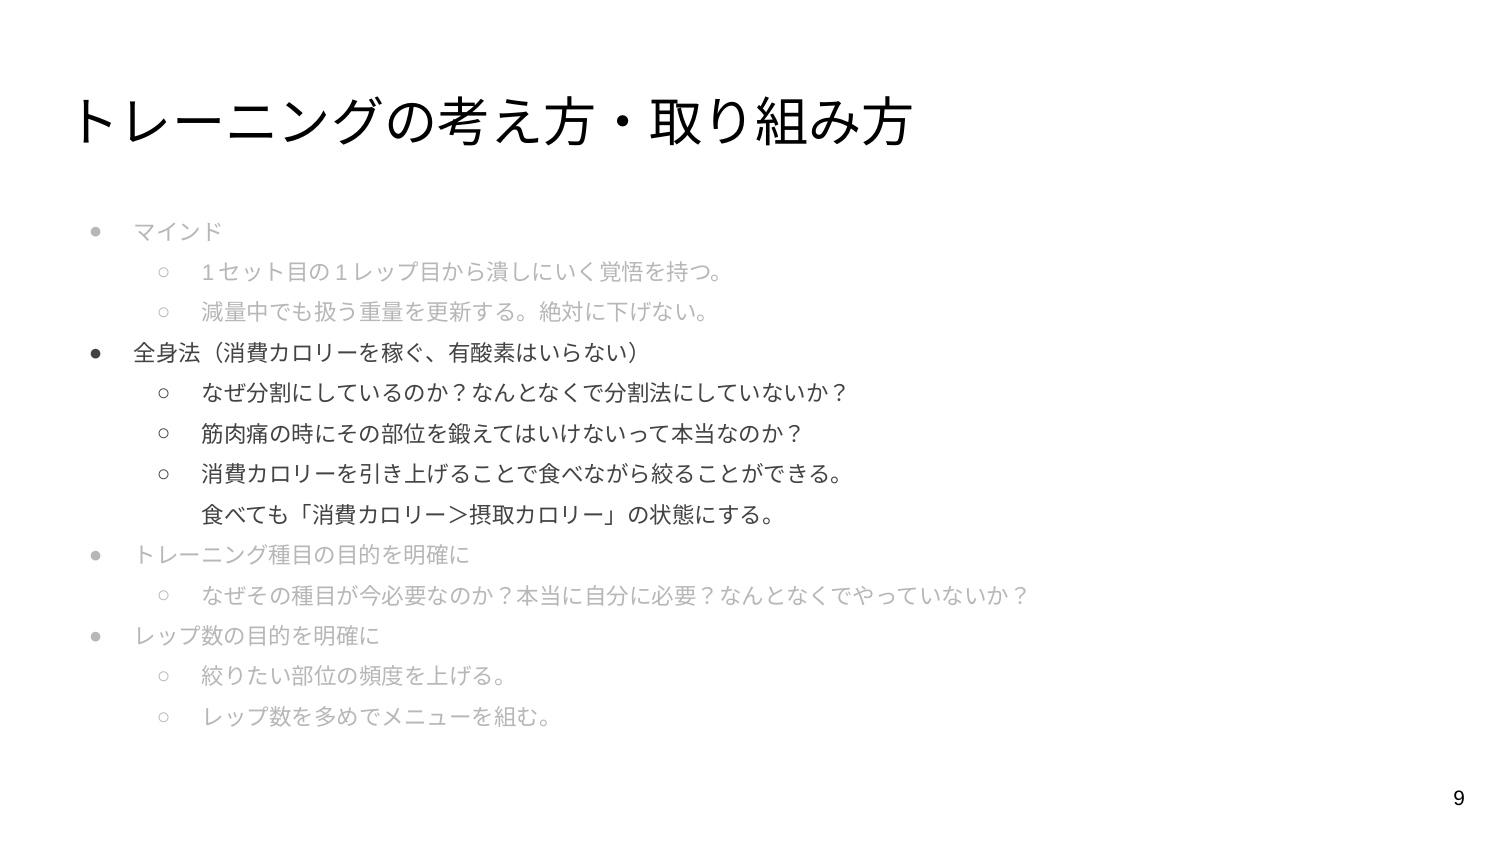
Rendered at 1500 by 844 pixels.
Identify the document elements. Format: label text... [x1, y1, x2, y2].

list マインド 1セット目の1レップ目から潰しにいく覚悟を持つ。 減量中でも扱う重量を更新する。絶対に下げない。 全身法（消費カロリーを稼ぐ、有酸素はいらない） なぜ分割にしているのか？なんとなくで分割法にしていないか？ 筋肉痛の時にその部位を鍛えてはいけないって本当なのか？ 消費カロリーを引き上げることで食べながら絞ることができる。 食べても「消費カロリー＞摂取カロリー」の状態にする。 トレーニング種目の目的を明確に なぜその種目が今必要なのか？本当に自分に必要？なんとなくでやっていないか？ レップ数の目的を明確に 絞りたい部位の頻度を上げる。 レップ数を多めでメニューを組む。 [51, 189, 1449, 750]
title トレーニングの考え方・取り組み方 [51, 72, 1449, 167]
slide_number 9 [1389, 764, 1480, 830]
